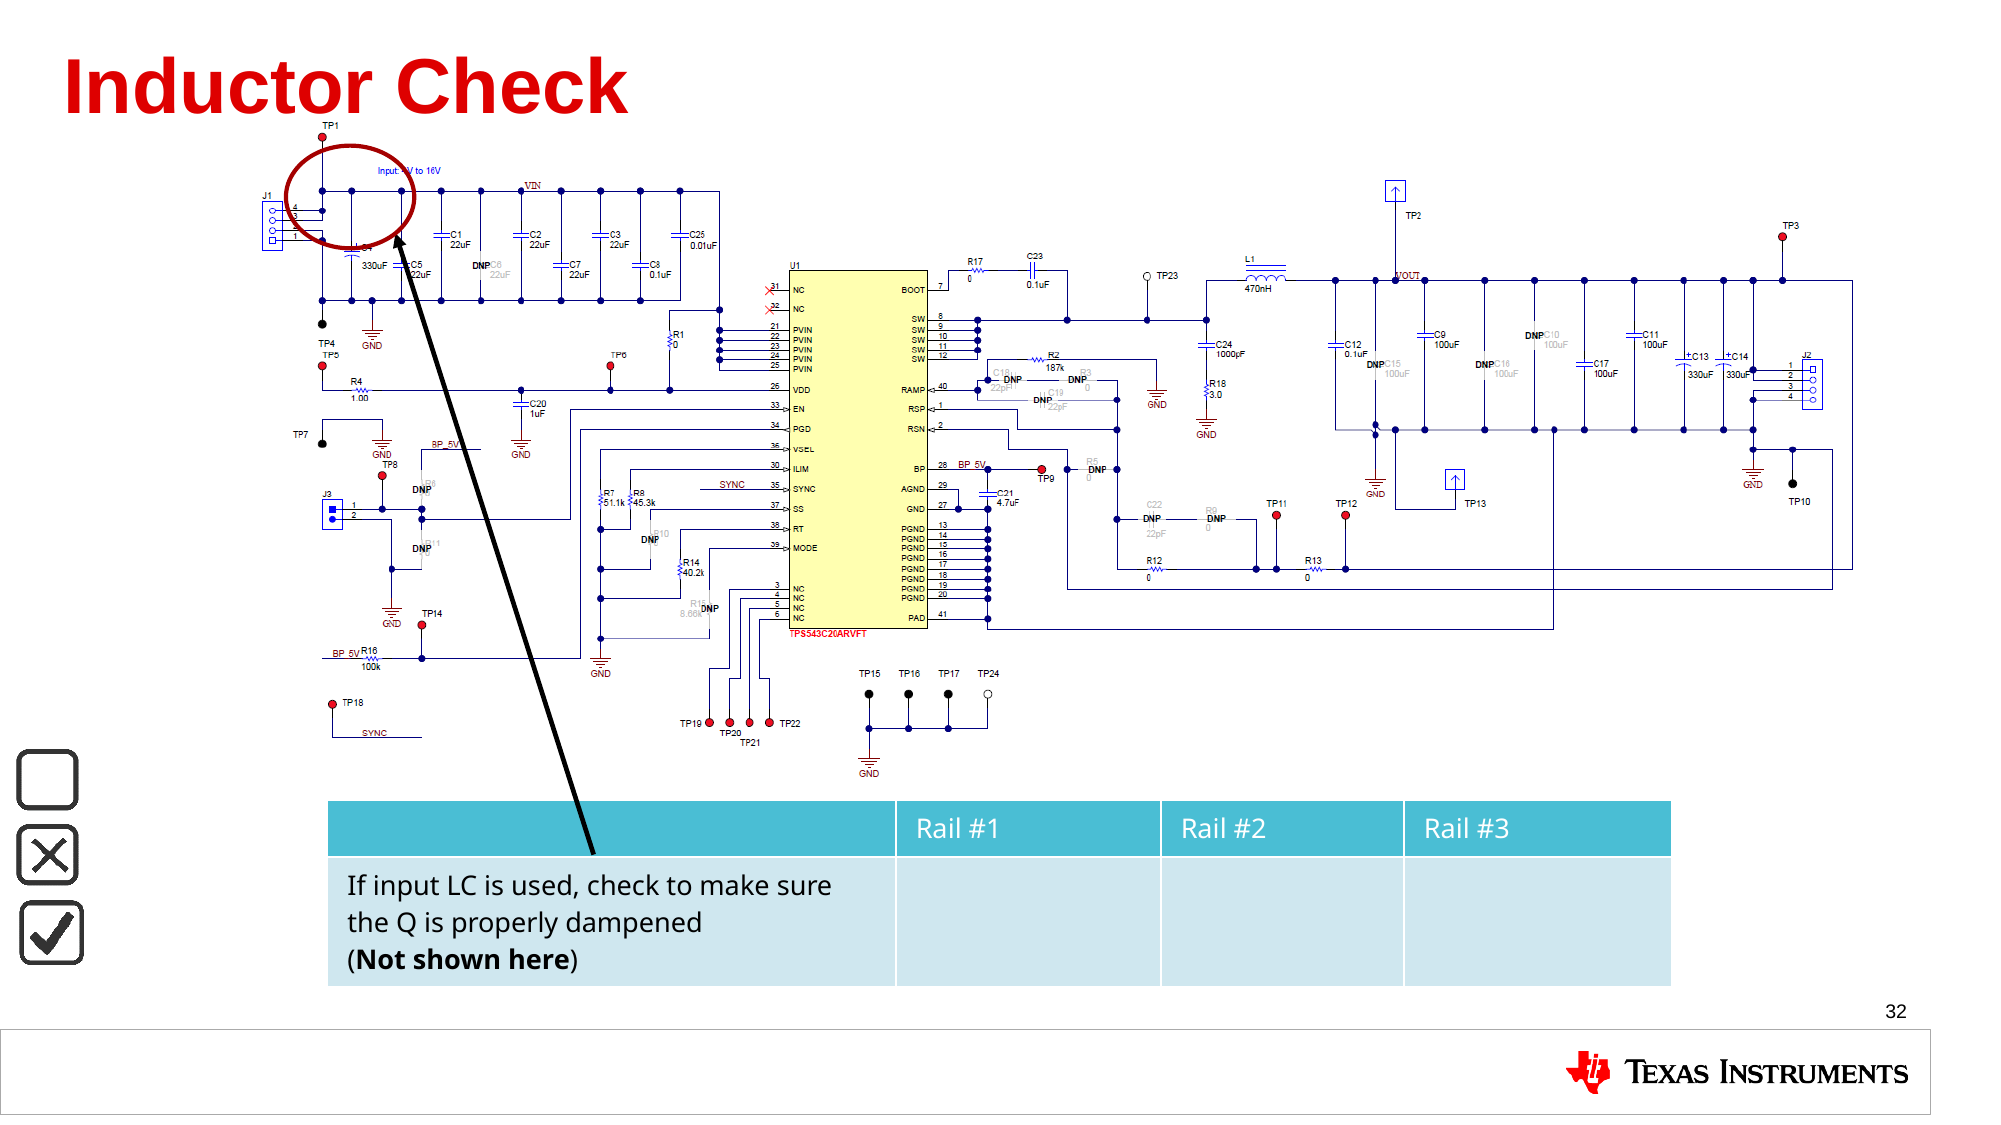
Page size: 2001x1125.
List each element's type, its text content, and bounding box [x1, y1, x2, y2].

picture [1566, 1051, 1908, 1094]
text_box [395, 233, 594, 855]
table_header Rail #3 [1405, 801, 1671, 856]
table_header [597, 801, 895, 856]
picture [15, 822, 82, 888]
slide_number 32 [1452, 992, 1920, 1027]
picture [255, 114, 1867, 782]
table_header Rail #1 [897, 801, 1160, 856]
picture [15, 746, 82, 812]
table_cell [1405, 858, 1671, 986]
table_cell If input LC is used, check to make sure the Q is properly dampened (Not shown here) [328, 858, 895, 986]
table_cell [1162, 858, 1403, 986]
table_header [328, 801, 390, 856]
table_header Rail #2 [1162, 801, 1403, 856]
title Inductor Check [50, 23, 1901, 157]
picture [11, 895, 95, 973]
table_cell [897, 858, 1160, 986]
